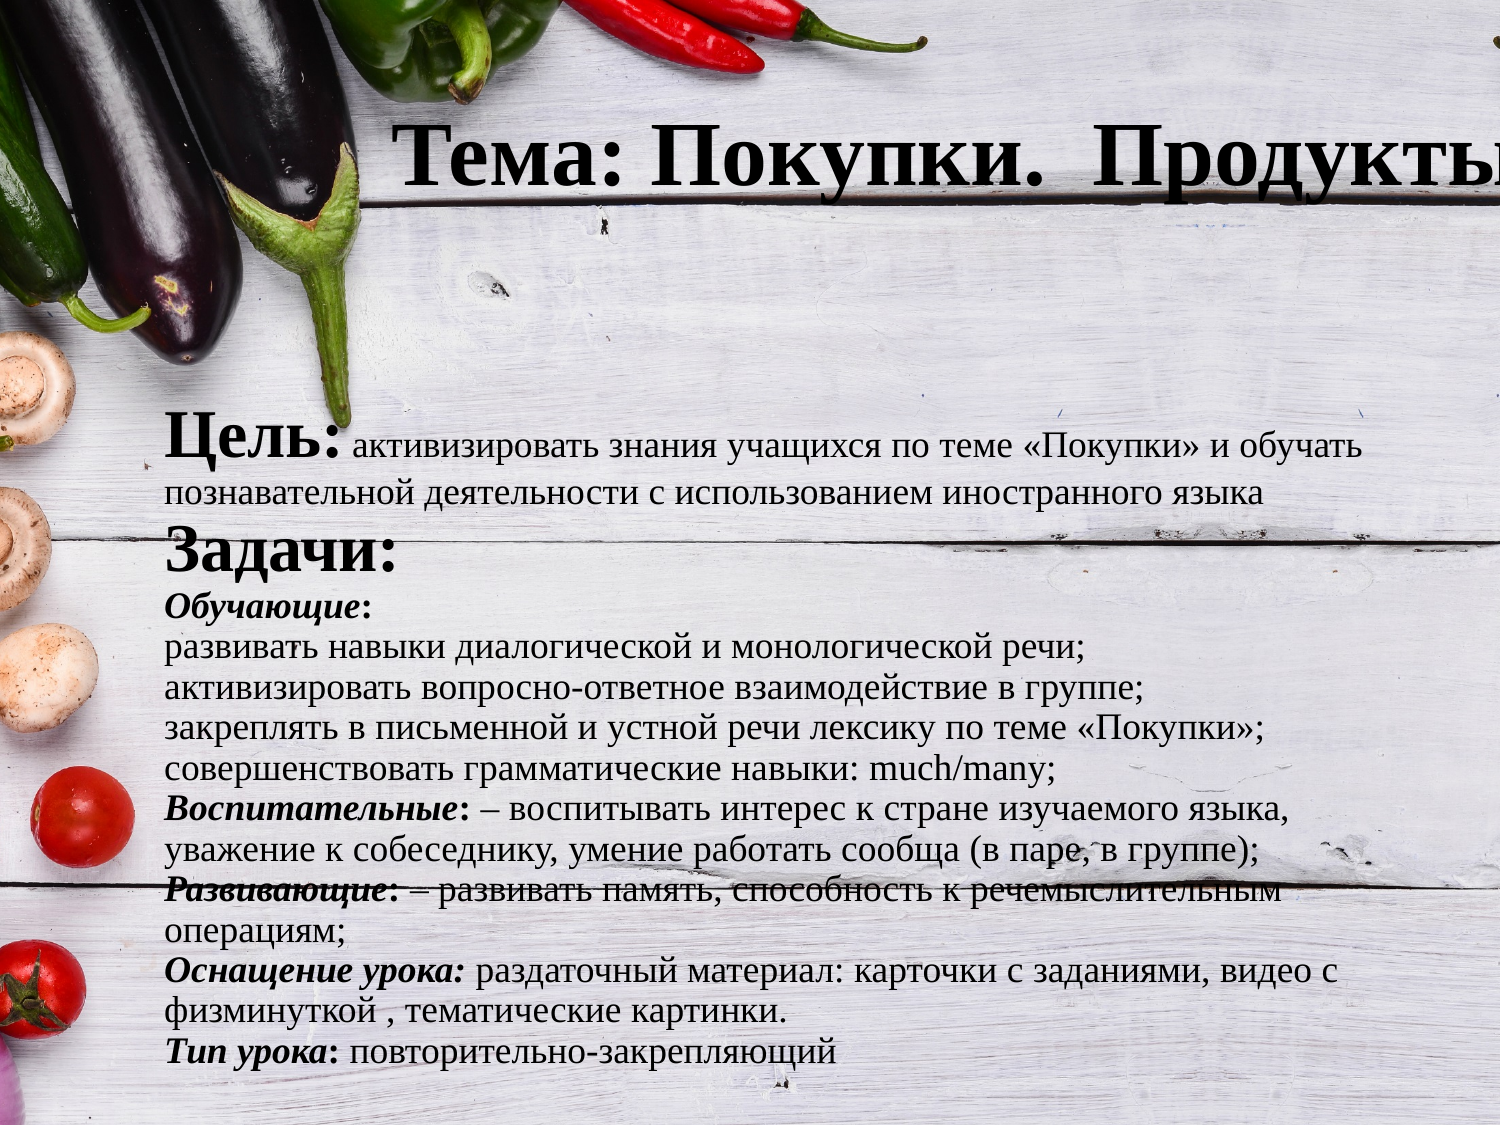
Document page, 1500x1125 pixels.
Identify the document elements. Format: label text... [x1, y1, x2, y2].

picture [0, 0, 1500, 1125]
title Тема: Покупки. Продукты [307, 88, 1500, 213]
subtitle Цель: активизировать знания учащихся по теме «Покупки» и обучать познавательной деятельности с использованием иностранного языка Задачи: Обучающие: развивать навыки диалогической и монологической речи; активизировать вопросно-ответное взаимодействие в группе; закреплять в письменной и устной речи лексику по теме «Покупки»; совершенствовать грамматические навыки: much/many; Воспитательные: – воспитывать интерес к стране изучаемого языка, уважение к собеседнику, умение работать сообща (в паре, в группе); Развивающие: – развивать память, способность к речемыслительным операциям; Оснащение урока: раздаточный материал: карточки с заданиями, видео с физминуткой , тематические картинки. Тип урока: повторительно-закрепляющий [149, 390, 1387, 1125]
